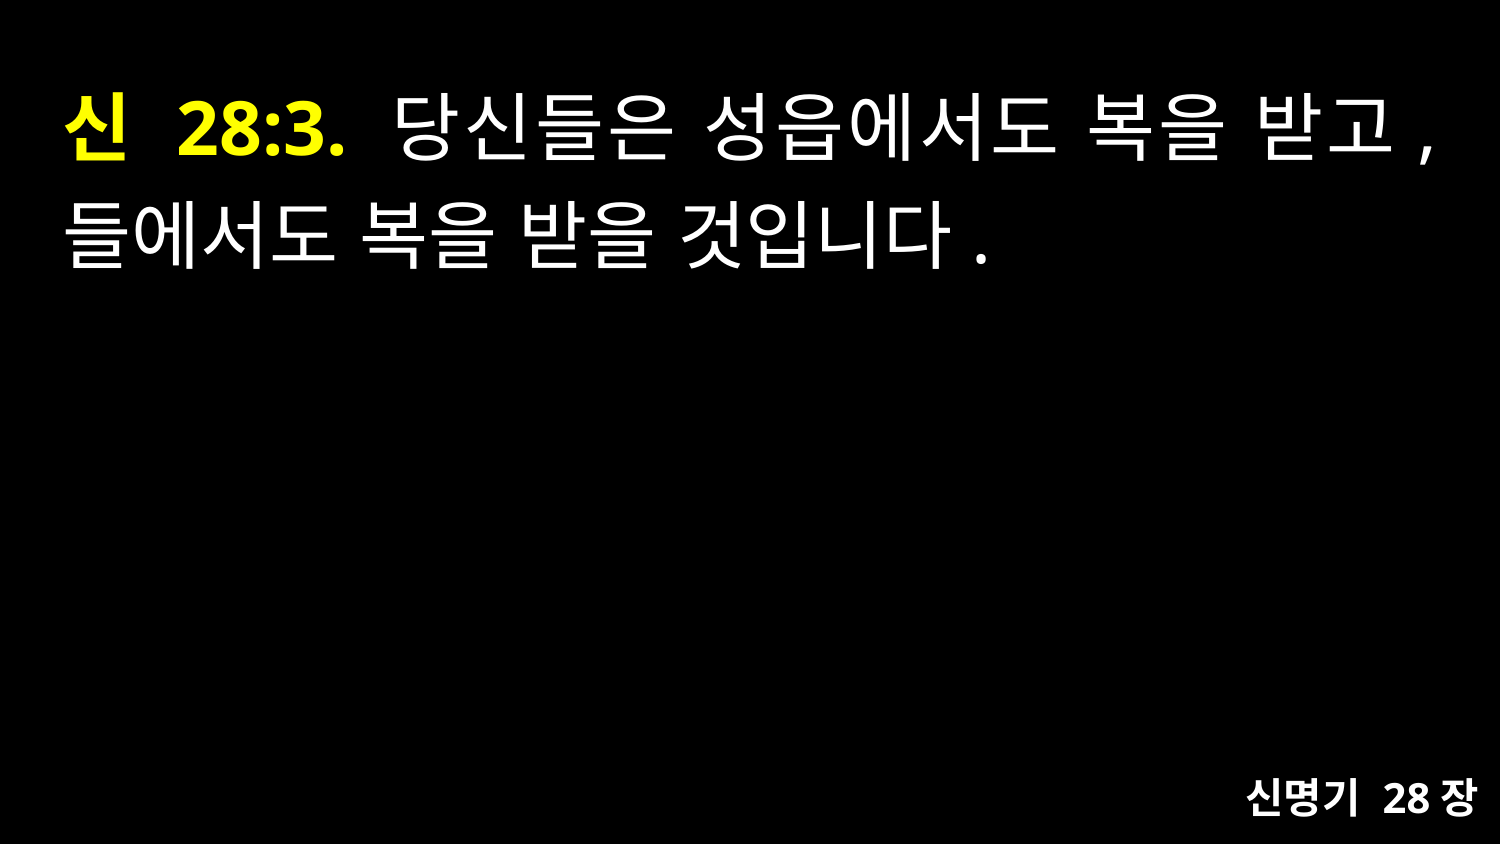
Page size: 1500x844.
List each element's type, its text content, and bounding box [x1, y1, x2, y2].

subtitle 신명기 28장 [916, 770, 1500, 844]
title 신 28:3. 당신들은 성읍에서도 복을 받고, 들에서도 복을 받을 것입니다. [0, 0, 1500, 844]
